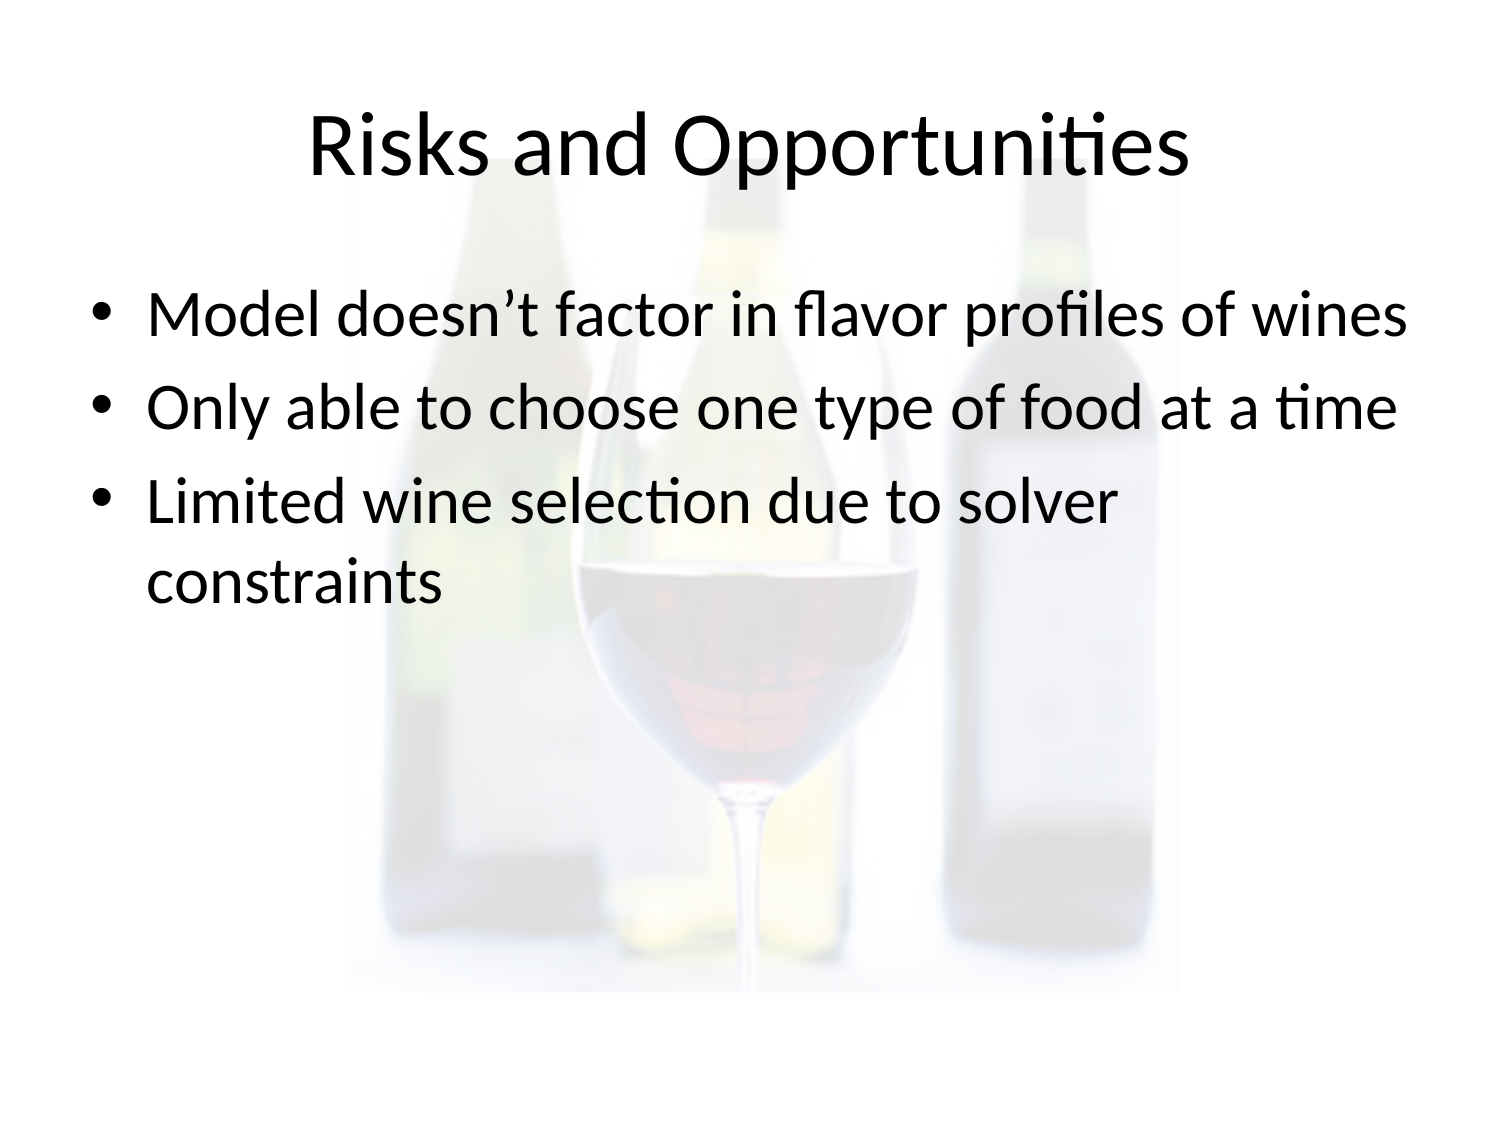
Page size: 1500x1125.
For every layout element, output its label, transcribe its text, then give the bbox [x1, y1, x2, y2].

title Risks and Opportunities [75, 45, 1425, 233]
list Model doesn’t factor in flavor profiles of wines Only able to choose one type of food at a time Limited wine selection due to solver constraints [75, 262, 1425, 1005]
